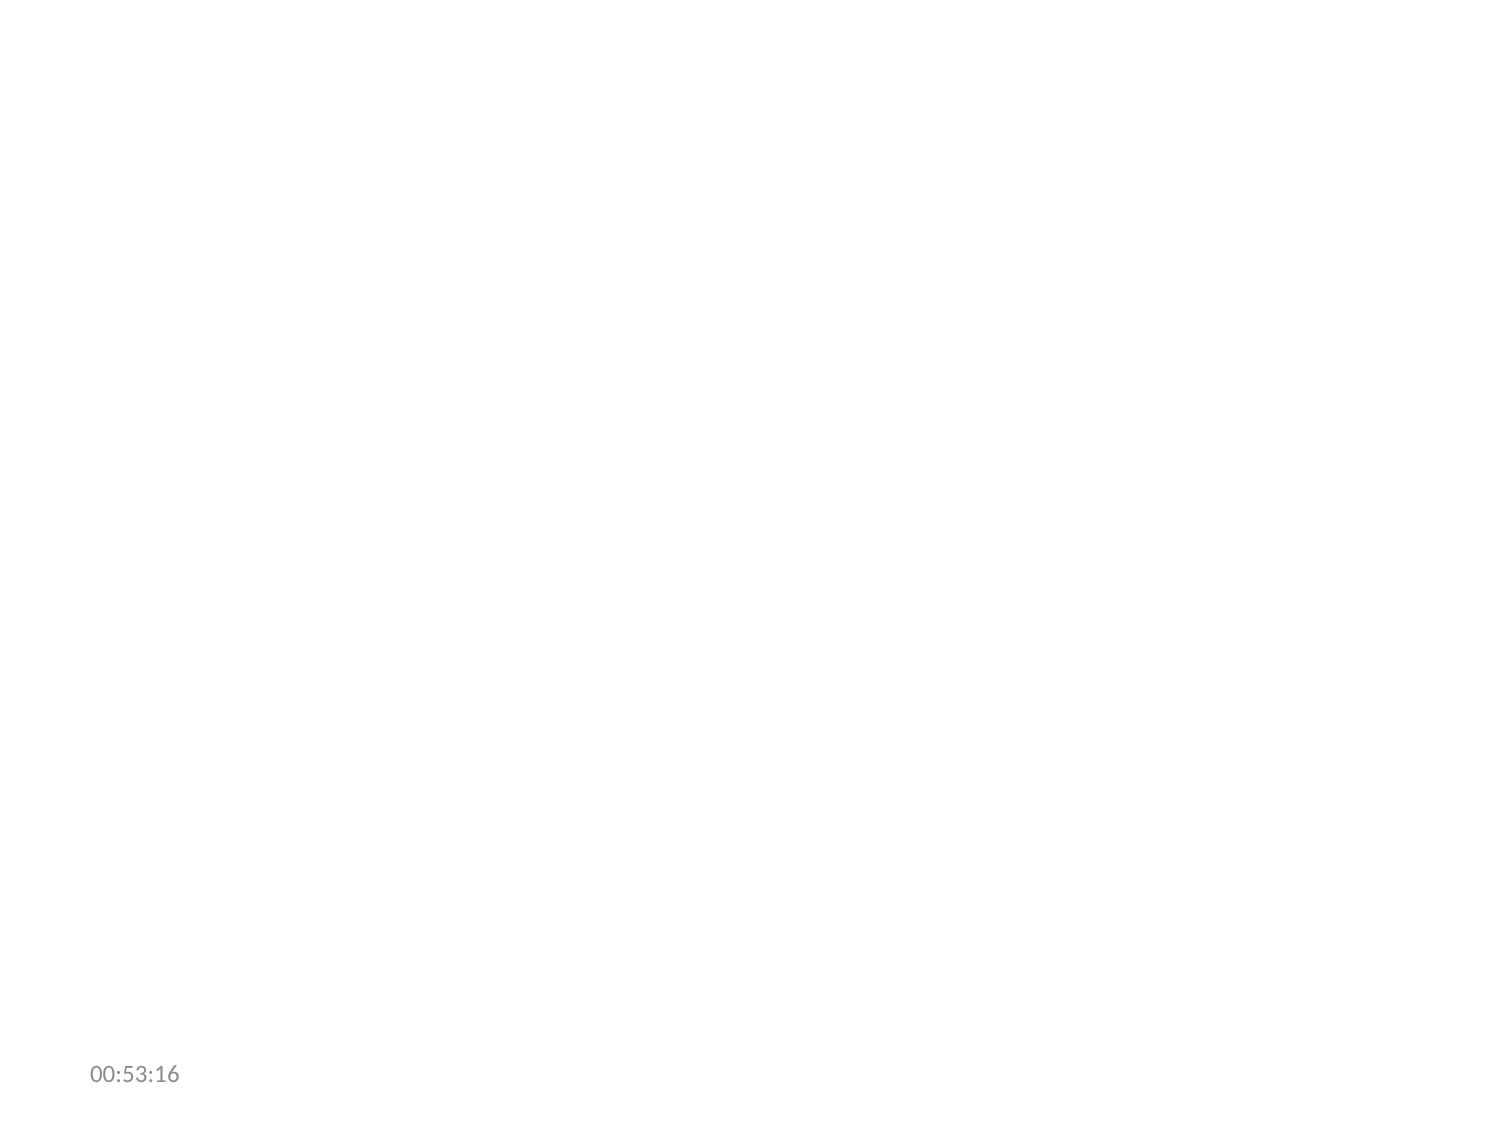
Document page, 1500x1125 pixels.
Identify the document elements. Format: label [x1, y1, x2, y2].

slide_number [75, 1042, 425, 1103]
